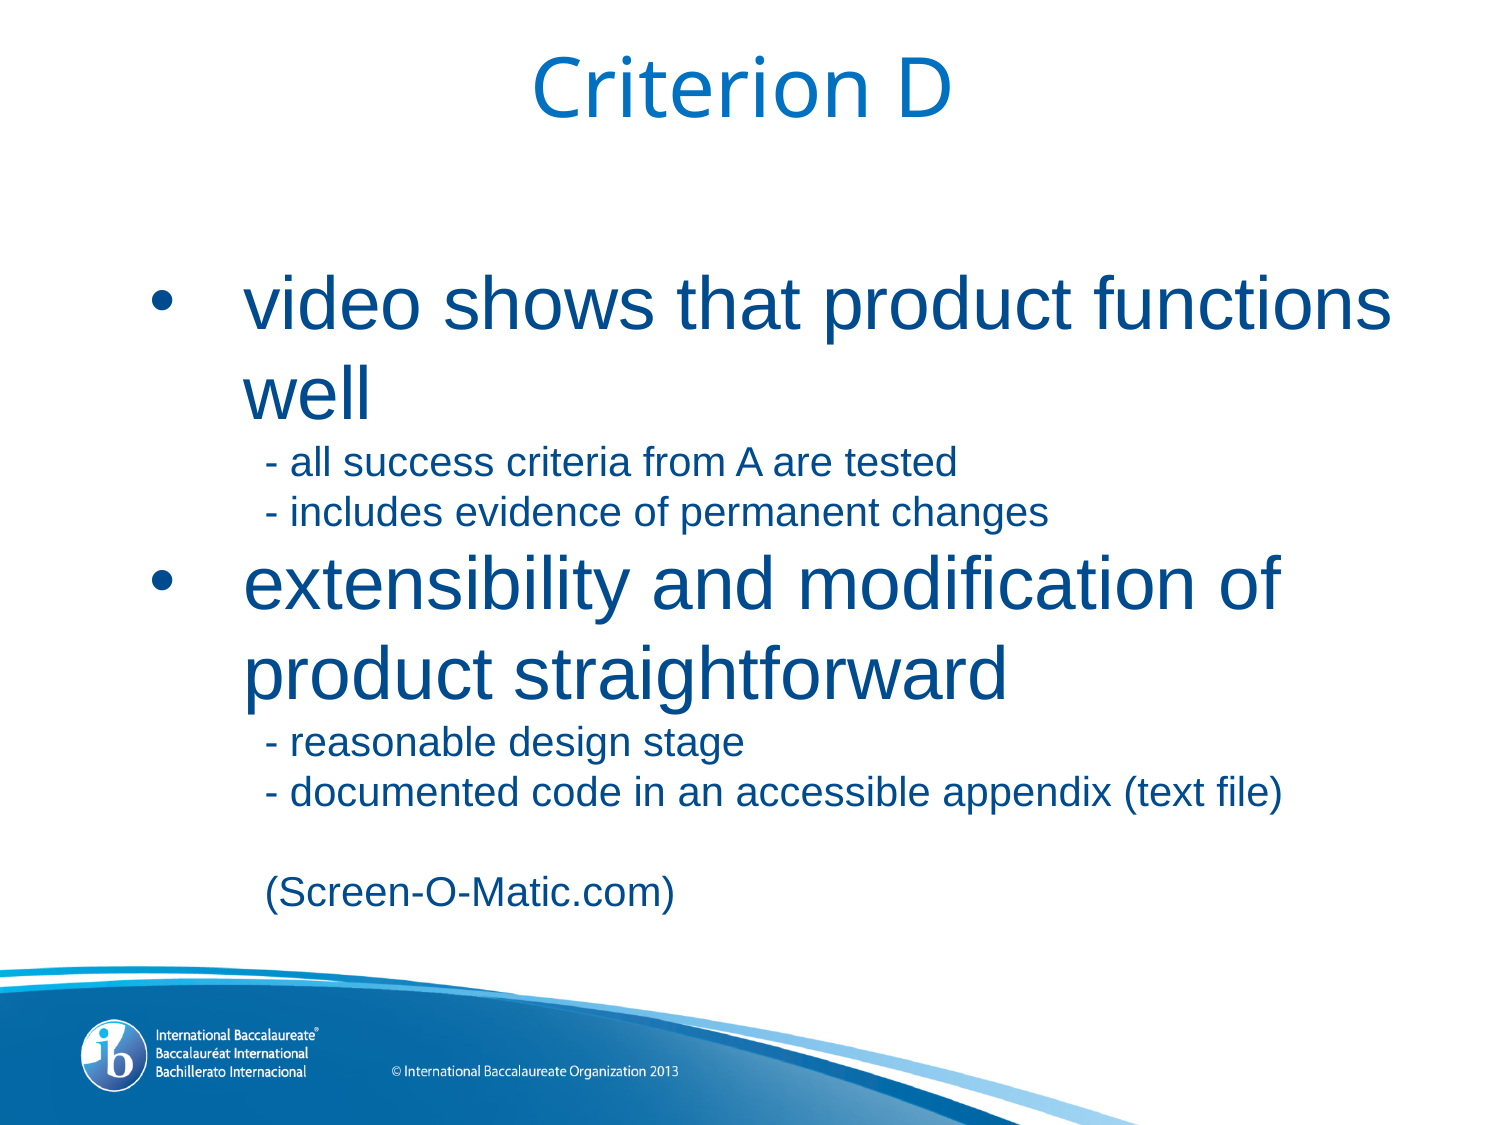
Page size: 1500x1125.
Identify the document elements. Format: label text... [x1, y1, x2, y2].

title Criterion D [87, 24, 1399, 143]
picture [0, 941, 1500, 1125]
list video shows that product functions well - all success criteria from A are tested - includes evidence of permanent changes extensibility and modification of product straightforward - reasonable design stage - documented code in an accessible appendix (text file) (Screen-O-Matic.com) [0, 254, 1460, 906]
